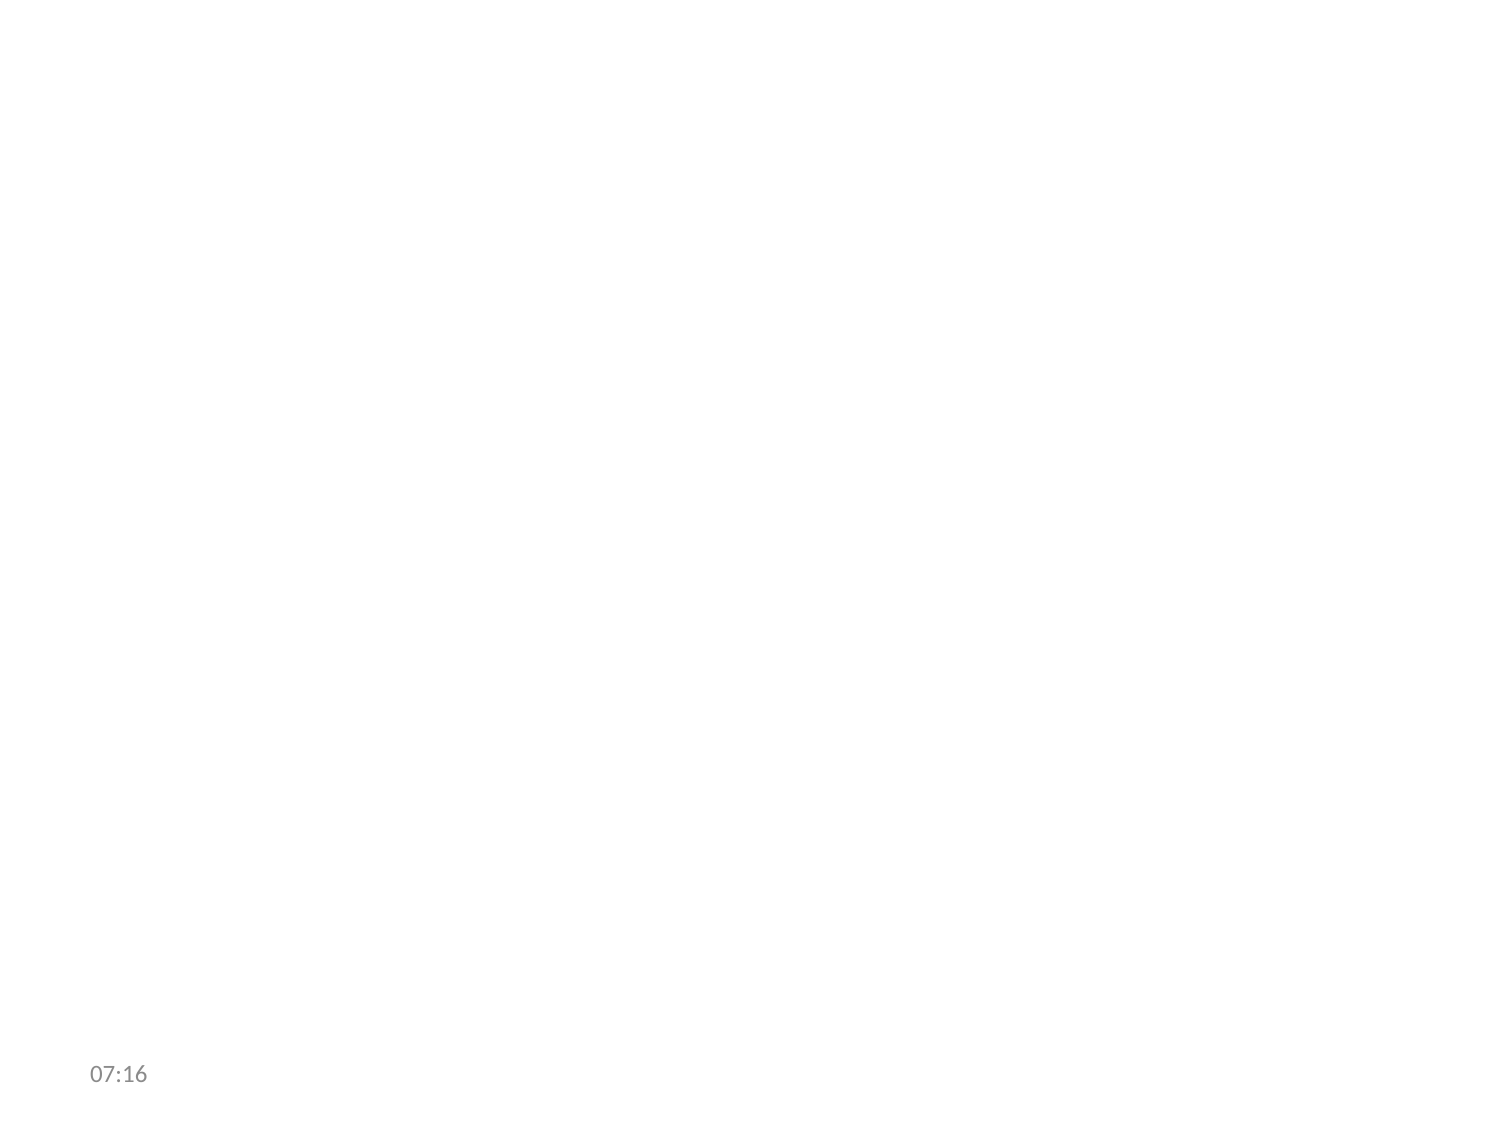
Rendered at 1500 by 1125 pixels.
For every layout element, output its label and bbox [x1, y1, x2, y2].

slide_number [75, 1042, 425, 1103]
